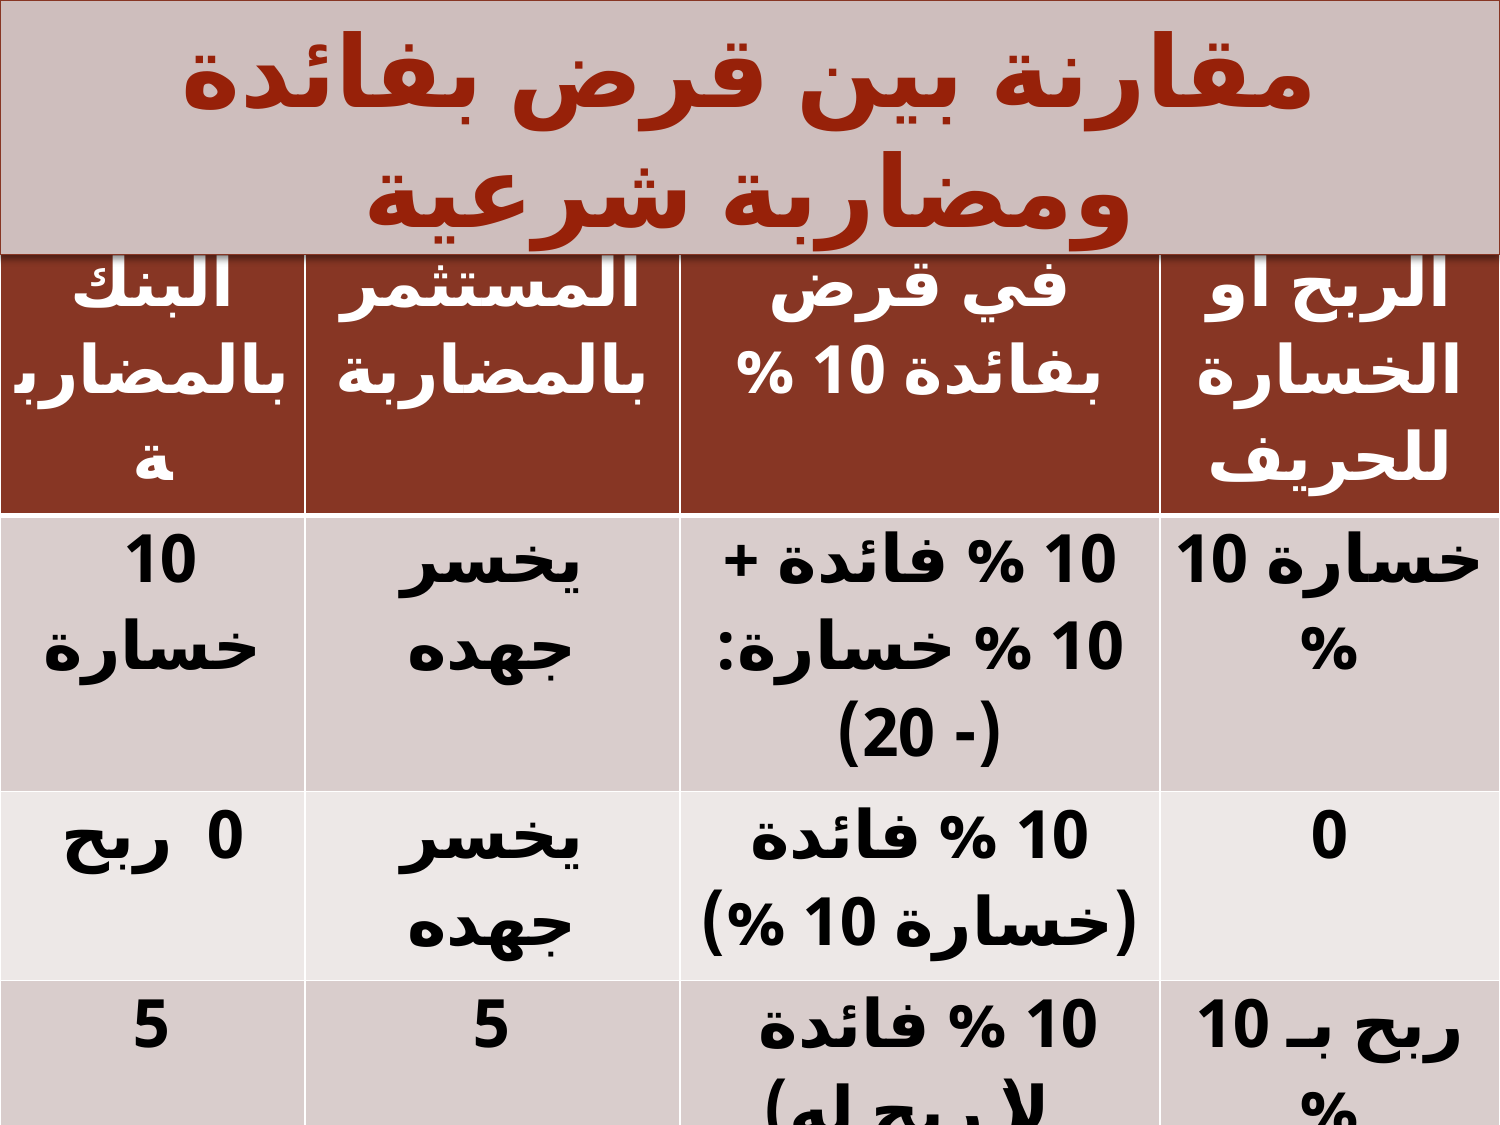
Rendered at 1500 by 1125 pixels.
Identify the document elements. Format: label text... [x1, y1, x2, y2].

table_cell 5 [1, 981, 304, 1125]
table_header مستوى الربح أو الخسارة للحريف [1161, 264, 1499, 513]
table_header وضع المستثمر بالمضاربة [306, 265, 679, 513]
table_header وضع البنك بالمضاربة [1, 264, 304, 513]
text_box مقارنة بين قرض بفائدة ومضاربة شرعية [0, 0, 1500, 255]
table_cell 10 % فائدة (لا ربح له) [681, 981, 1159, 1125]
table_cell 0 [1161, 792, 1499, 980]
table_cell يخسر جهده [306, 792, 679, 980]
table_header وضع الحريف في قرض بفائدة 10 % [681, 265, 1159, 513]
table_cell 5 [306, 981, 679, 1125]
table_cell 10 % فائدة + 10 % خسارة: (- 20) [681, 518, 1159, 791]
table_cell 10 خسارة [1, 518, 304, 791]
table_cell خسارة 10 % [1161, 518, 1499, 791]
table_cell ربح بـ 10 % [1161, 981, 1499, 1125]
table_cell 0 ربح [1, 792, 304, 980]
table_cell 10 % فائدة (خسارة 10 %) [681, 792, 1159, 980]
table_cell يخسر جهده [306, 518, 679, 791]
